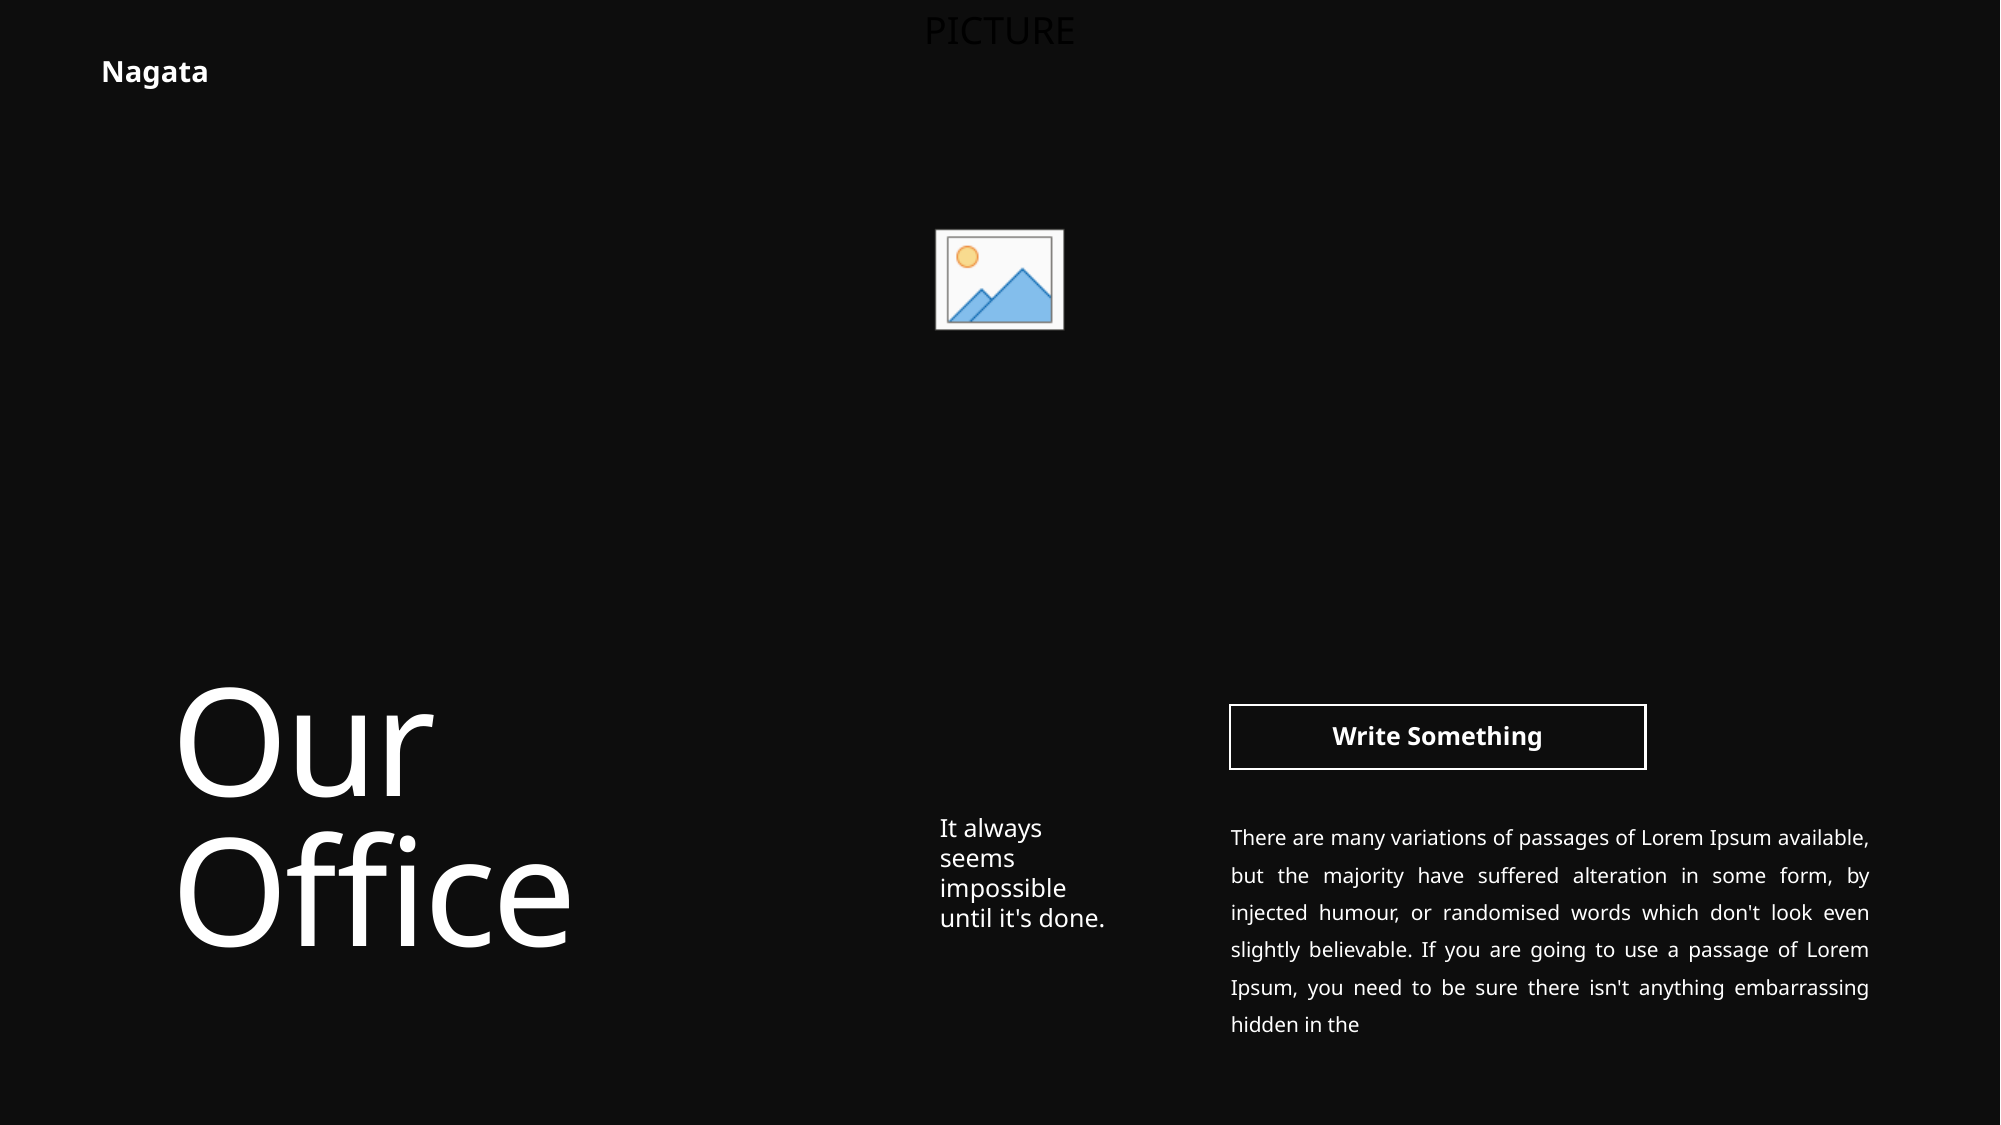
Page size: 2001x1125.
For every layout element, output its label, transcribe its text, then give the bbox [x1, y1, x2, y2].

text_box Write Something [1309, 713, 1567, 759]
picture [0, 0, 2000, 560]
text_box There are many variations of passages of Lorem Ipsum available, but the majority have suffered alteration in some form, by injected humour, or randomised words which don't look even slightly believable. If you are going to use a passage of Lorem Ipsum, you need to be sure there isn't anything embarrassing hidden in the [1216, 804, 1885, 1045]
text_box Our [156, 664, 773, 808]
text_box Office [156, 814, 773, 958]
text_box [1229, 704, 1647, 770]
text_box It always seems impossible until it's done. [924, 804, 1137, 940]
